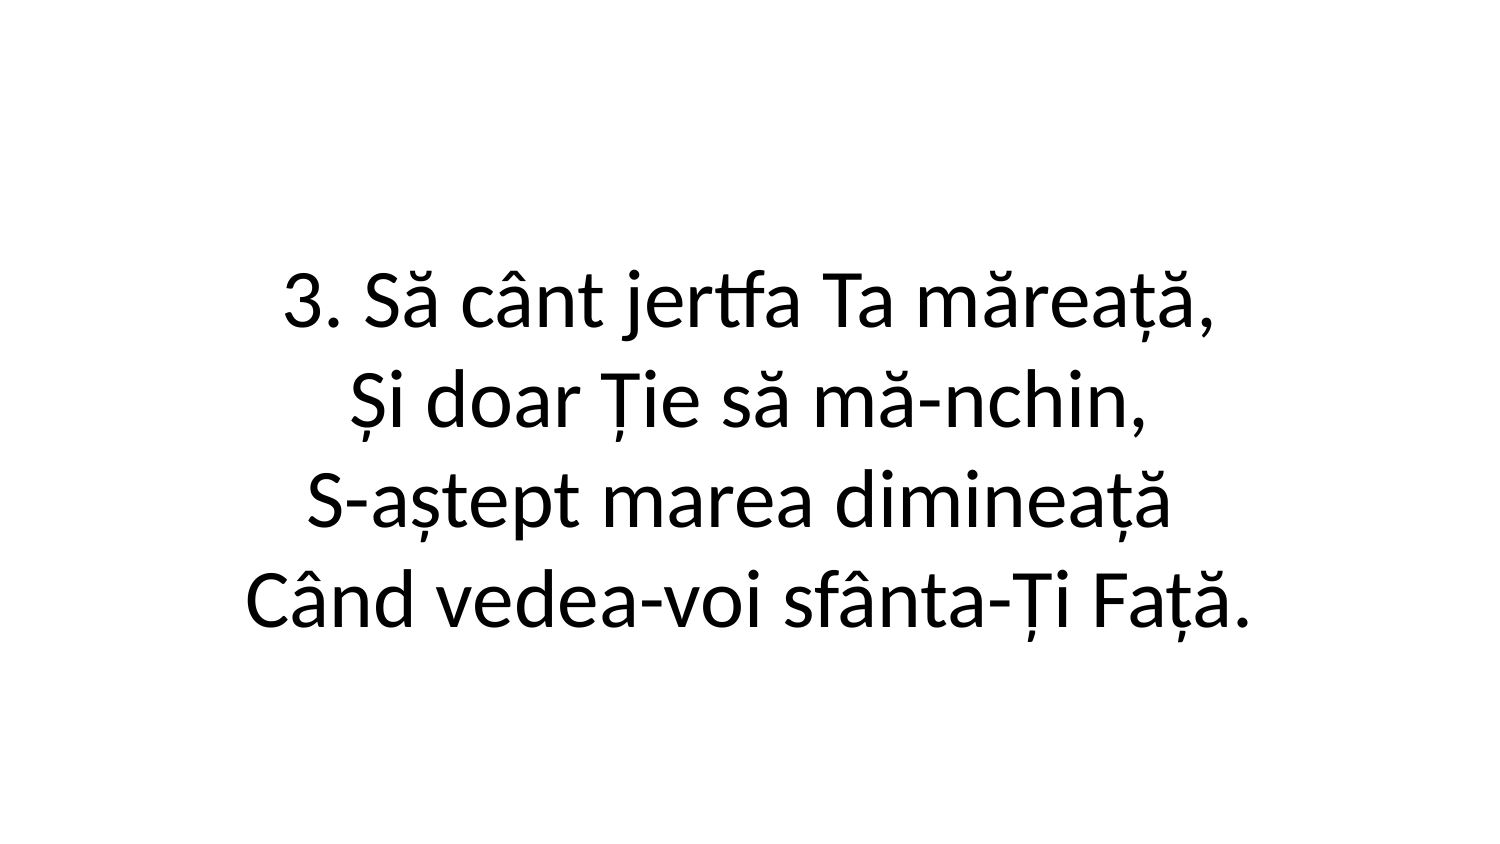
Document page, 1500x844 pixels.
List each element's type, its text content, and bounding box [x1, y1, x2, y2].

text_box 3. Să cânt jertfa Ta măreață, Și doar Ție să mă-nchin, S-aștept marea dimineață Când vedea-voi sfânta-Ți Față. [230, 192, 1270, 652]
